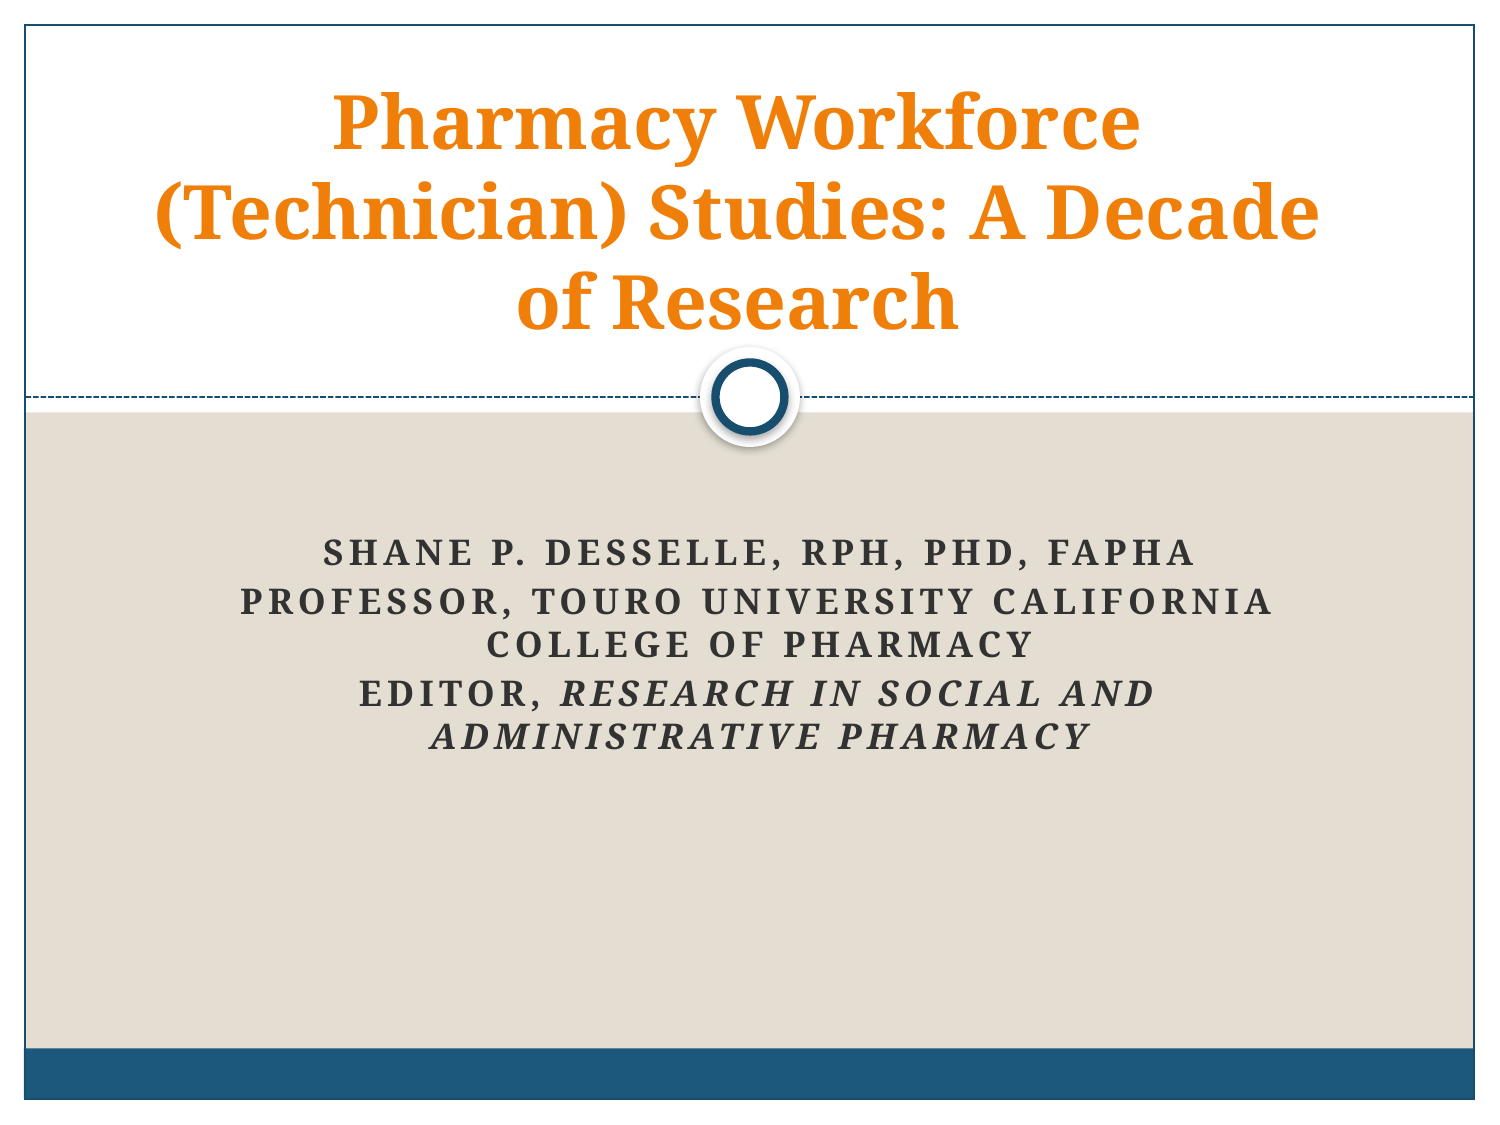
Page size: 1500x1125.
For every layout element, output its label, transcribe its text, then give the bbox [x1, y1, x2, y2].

subtitle Shane P. Desselle, RPh, PhD, FAPhA Professor, Touro University California College of Pharmacy Editor, Research in Social and Administrative Pharmacy [148, 522, 1369, 794]
title Pharmacy Workforce (Technician) Studies: A Decade of Research [137, 48, 1338, 352]
slide_number [712, 360, 788, 434]
